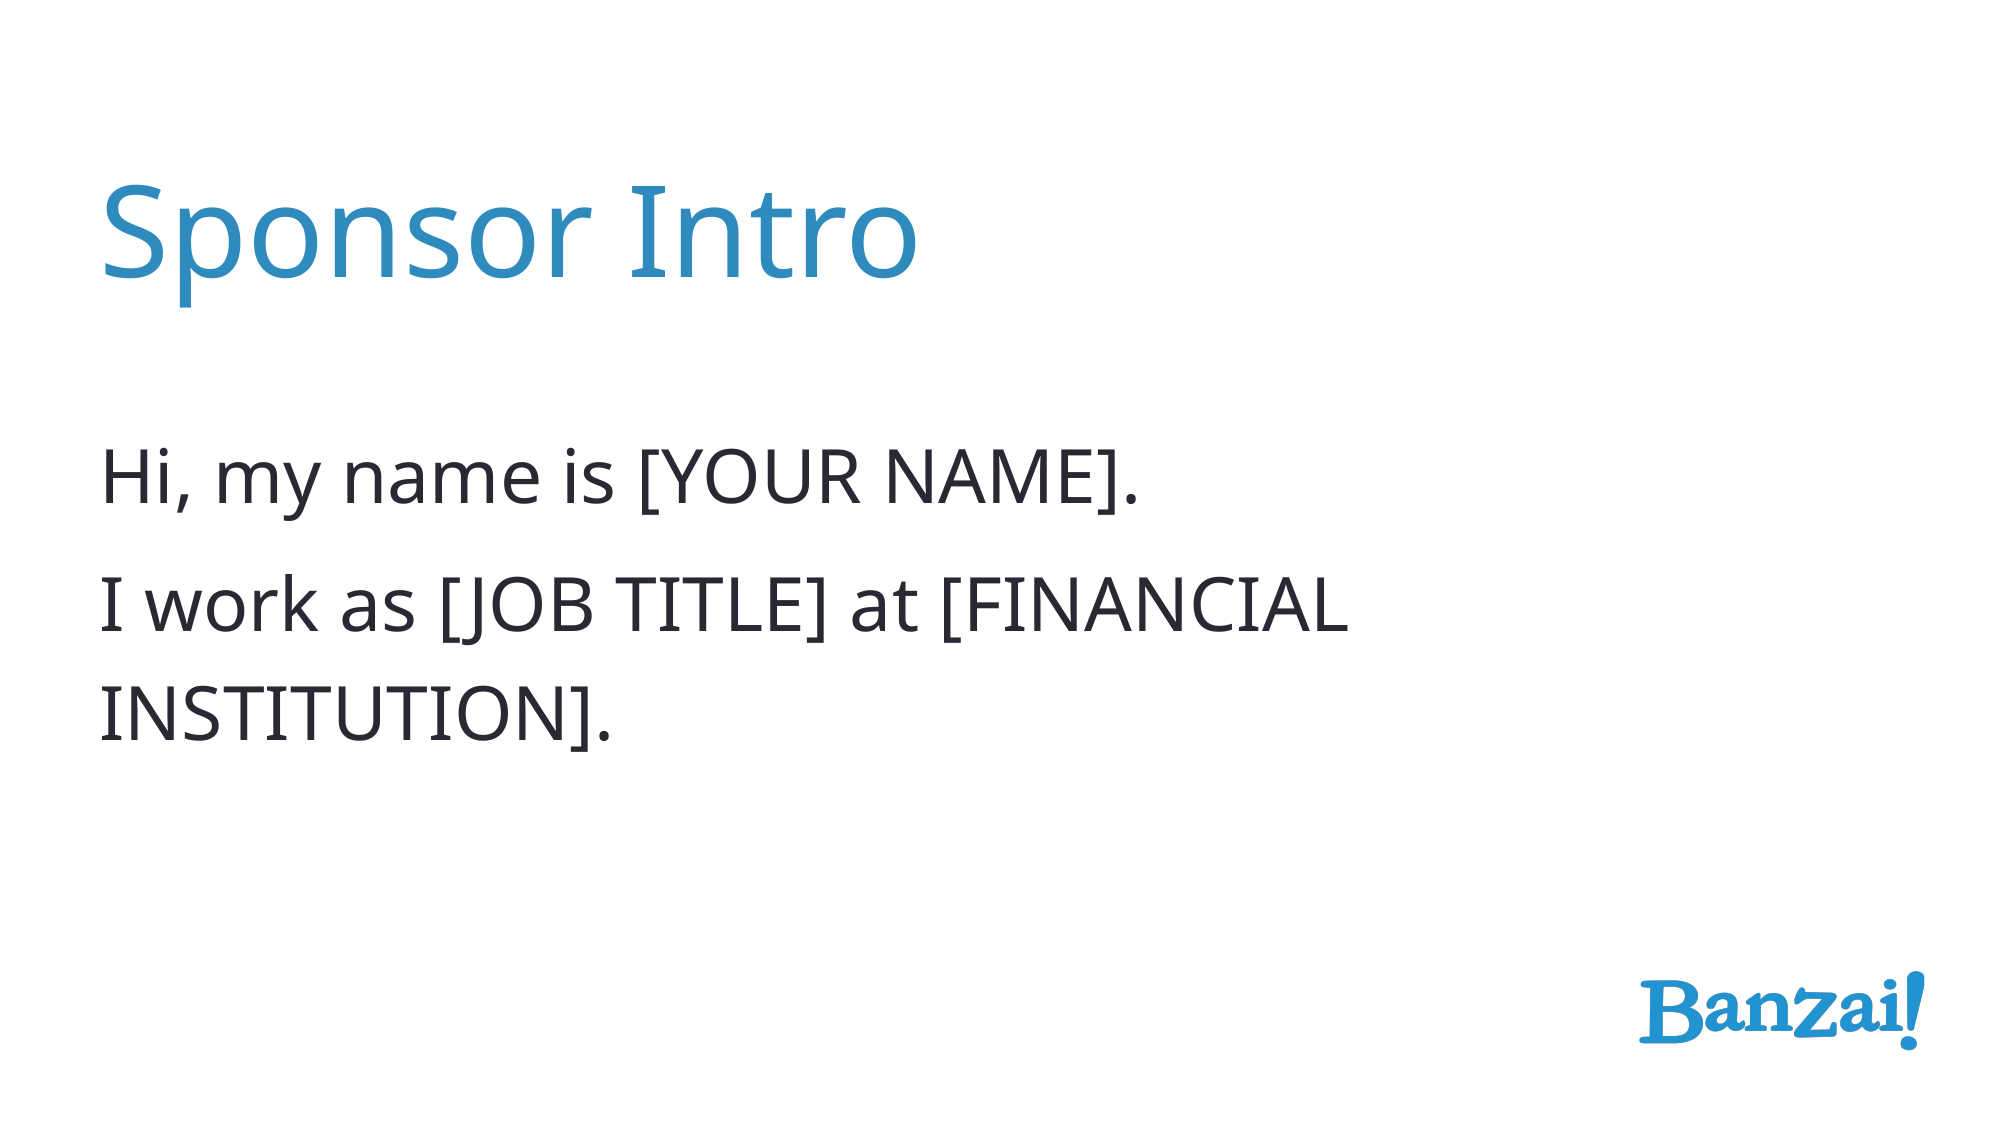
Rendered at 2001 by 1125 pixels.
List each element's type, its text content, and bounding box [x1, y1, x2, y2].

title Sponsor Intro [91, 125, 1892, 314]
subtitle Hi, my name is [YOUR NAME]. I work as [JOB TITLE] at [FINANCIAL INSTITUTION]. [91, 375, 1892, 883]
picture [1639, 971, 1925, 1055]
